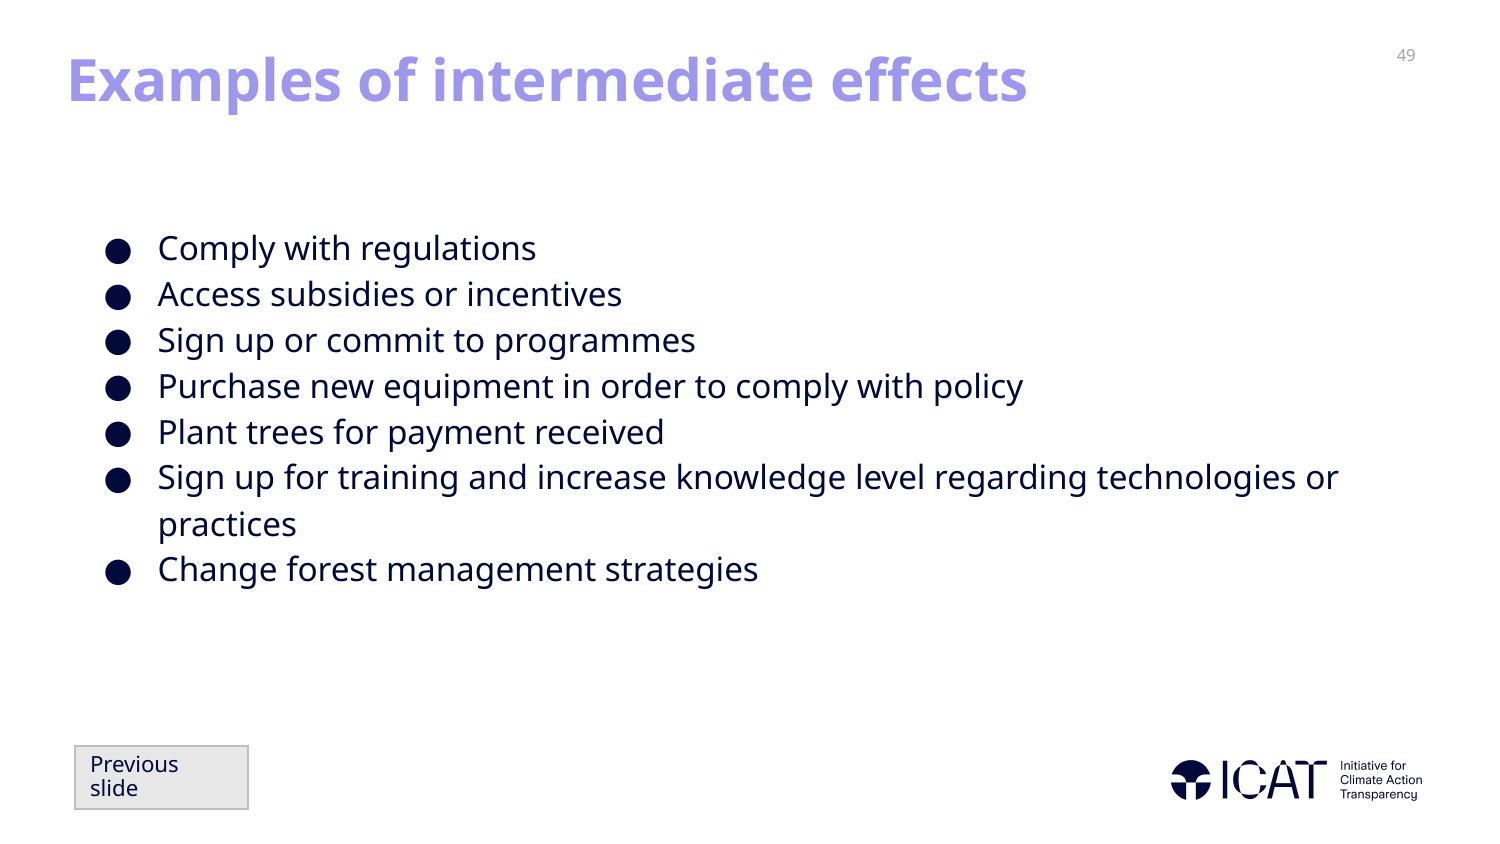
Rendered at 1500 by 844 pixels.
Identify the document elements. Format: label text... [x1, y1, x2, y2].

list Previous slide [75, 745, 248, 809]
title Examples of intermediate effects [51, 35, 1449, 130]
text_box Comply with regulations Access subsidies or incentives Sign up or commit to programmes Purchase new equipment in order to comply with policy Plant trees for payment received Sign up for training and increase knowledge level regarding technologies or practices Change forest management strategies [67, 206, 1380, 604]
picture [1171, 724, 1459, 835]
text_box [112, 760, 248, 792]
